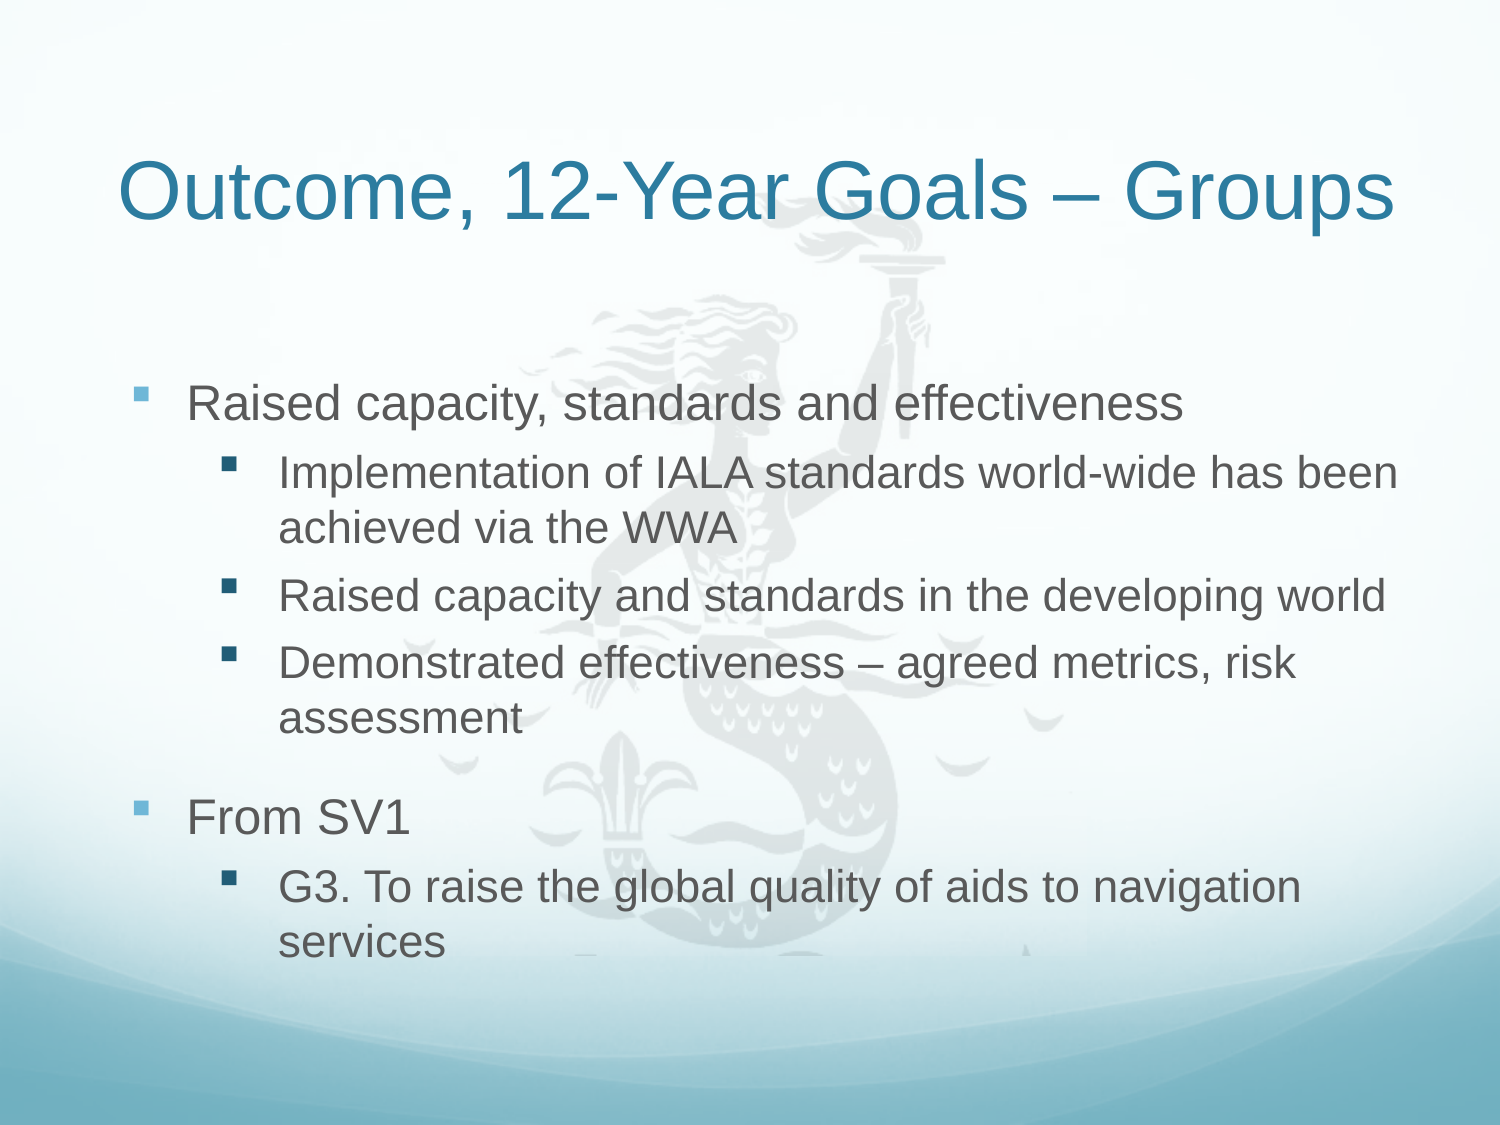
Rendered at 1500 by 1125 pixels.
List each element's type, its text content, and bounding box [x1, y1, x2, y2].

title Outcome, 12-Year Goals – Groups [102, 90, 1422, 244]
list Raised capacity, standards and effectiveness Implementation of IALA standards world-wide has been achieved via the WWA Raised capacity and standards in the developing world Demonstrated effectiveness – agreed metrics, risk assessment From SV1 G3. To raise the global quality of aids to navigation services [115, 363, 1435, 1076]
